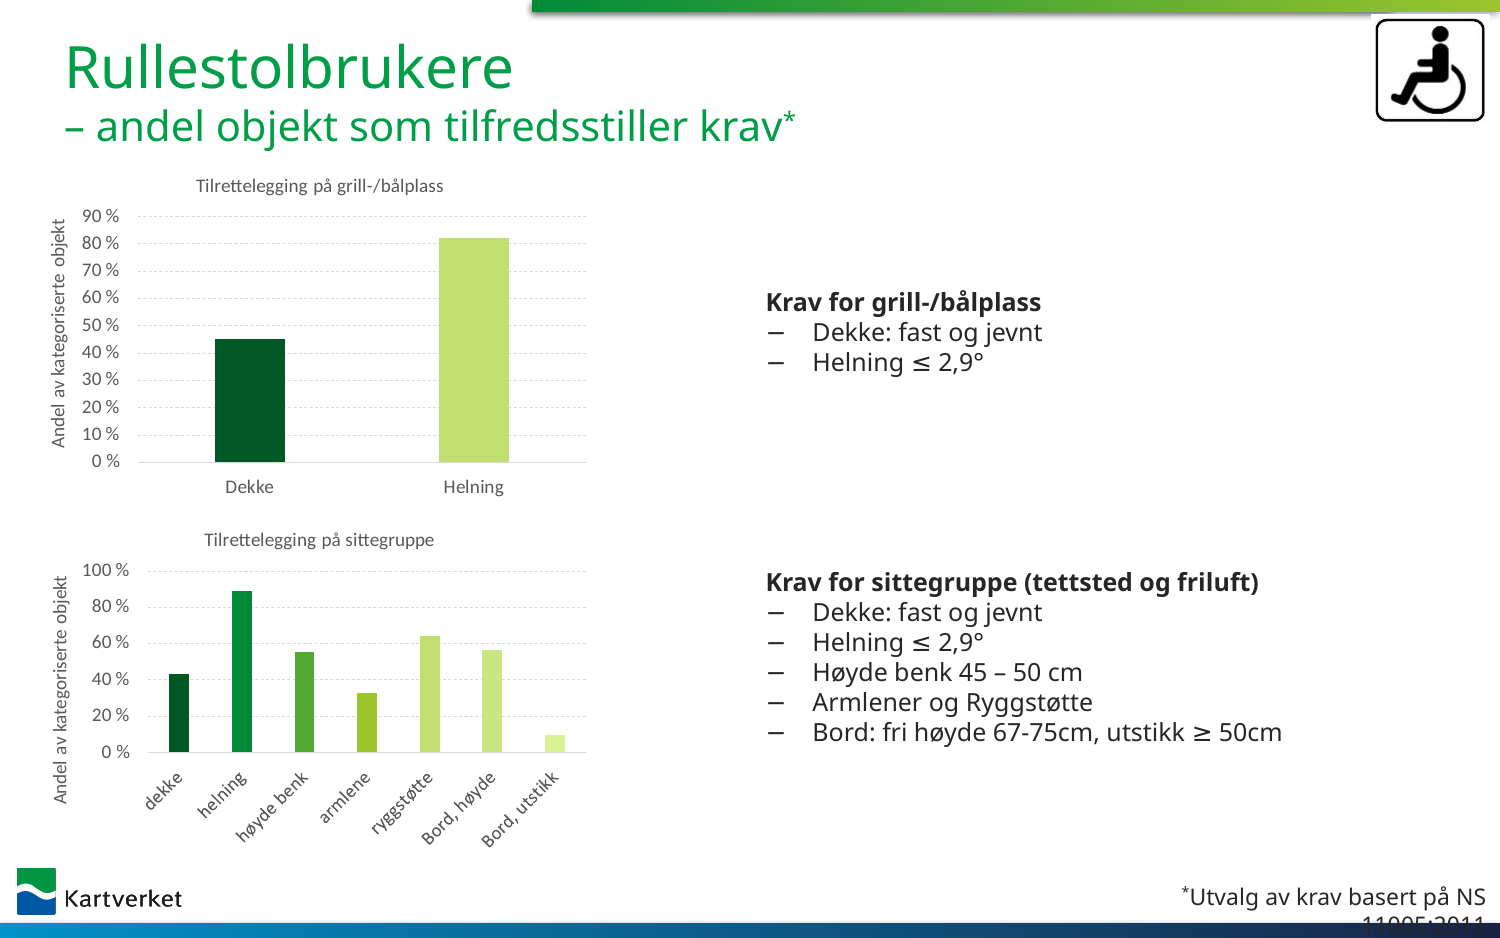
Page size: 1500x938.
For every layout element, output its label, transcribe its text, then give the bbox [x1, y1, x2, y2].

text_box Krav for sittegruppe (tettsted og friluft) Dekke: fast og jevnt Helning ≤ 2,9° Høyde benk 45 – 50 cm Armlener og Ryggstøtte Bord: fri høyde 67-75cm, utstikk ≥ 50cm [750, 559, 1500, 754]
text_box Rullestolbrukere – andel objekt som tilfredsstiller krav* [49, 14, 1431, 158]
text_box Krav for grill-/bålplass Dekke: fast og jevnt Helning ≤ 2,9° [750, 279, 1452, 384]
picture [41, 520, 597, 859]
picture [1371, 13, 1491, 127]
text_box *Utvalg av krav basert på NS 11005:2011 [1068, 873, 1500, 938]
picture [41, 166, 597, 505]
